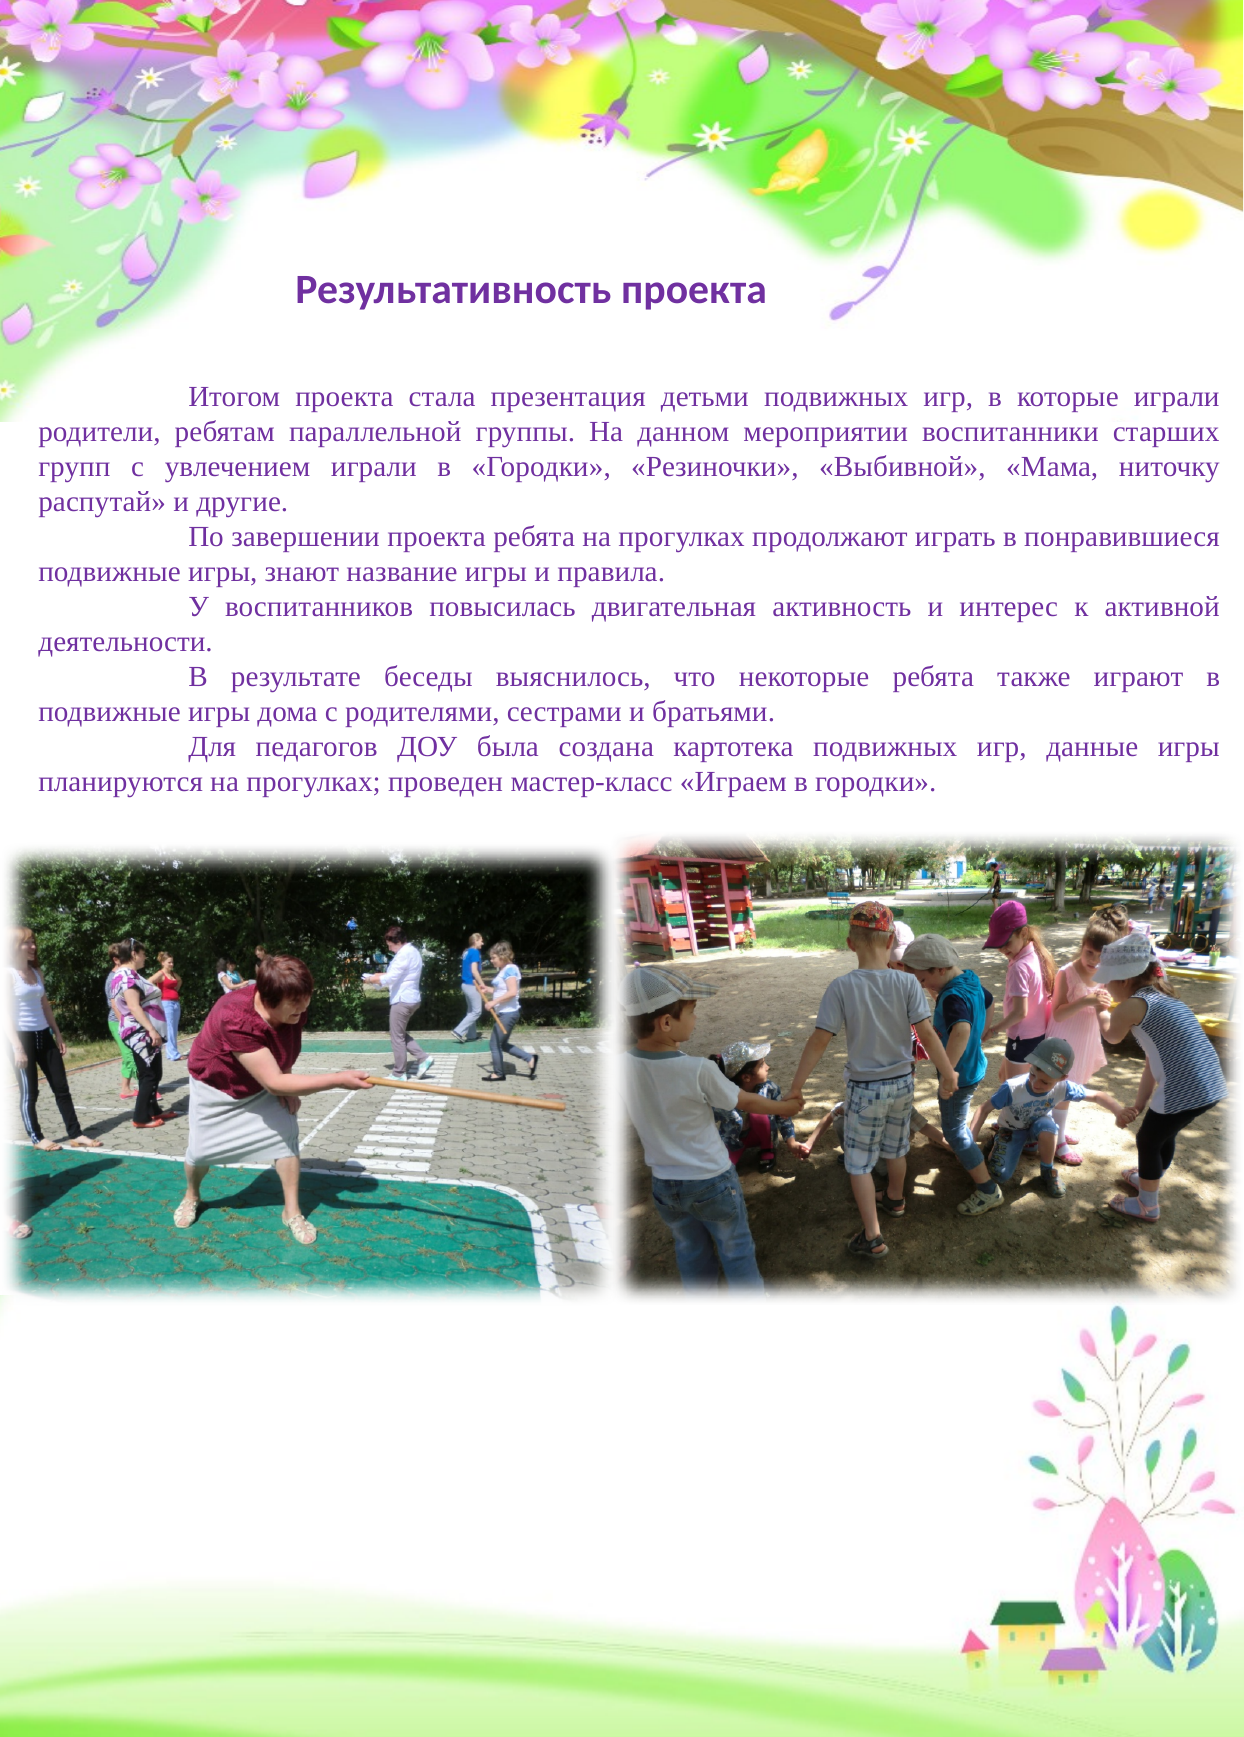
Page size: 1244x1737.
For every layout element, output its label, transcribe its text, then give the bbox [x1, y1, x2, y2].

picture [0, 829, 1244, 1737]
picture [0, 0, 1244, 422]
text_box Итогом проекта стала презентация детьми подвижных игр, в которые играли родители, ребятам параллельной группы. На данном мероприятии воспитанники старших групп с увлечением играли в «Городки», «Резиночки», «Выбивной», «Мама, ниточку распутай» и другие. По завершении проекта ребята на прогулках продолжают играть в понравившиеся подвижные игры, знают название игры и правила. У воспитанников повысилась двигательная активность и интерес к активной деятельности. В результате беседы выяснилось, что некоторые ребята также играют в подвижные игры дома с родителями, сестрами и братьями. Для педагогов ДОУ была создана картотека подвижных игр, данные игры планируются на прогулках; проведен мастер-класс «Играем в городки». [23, 430, 1236, 805]
